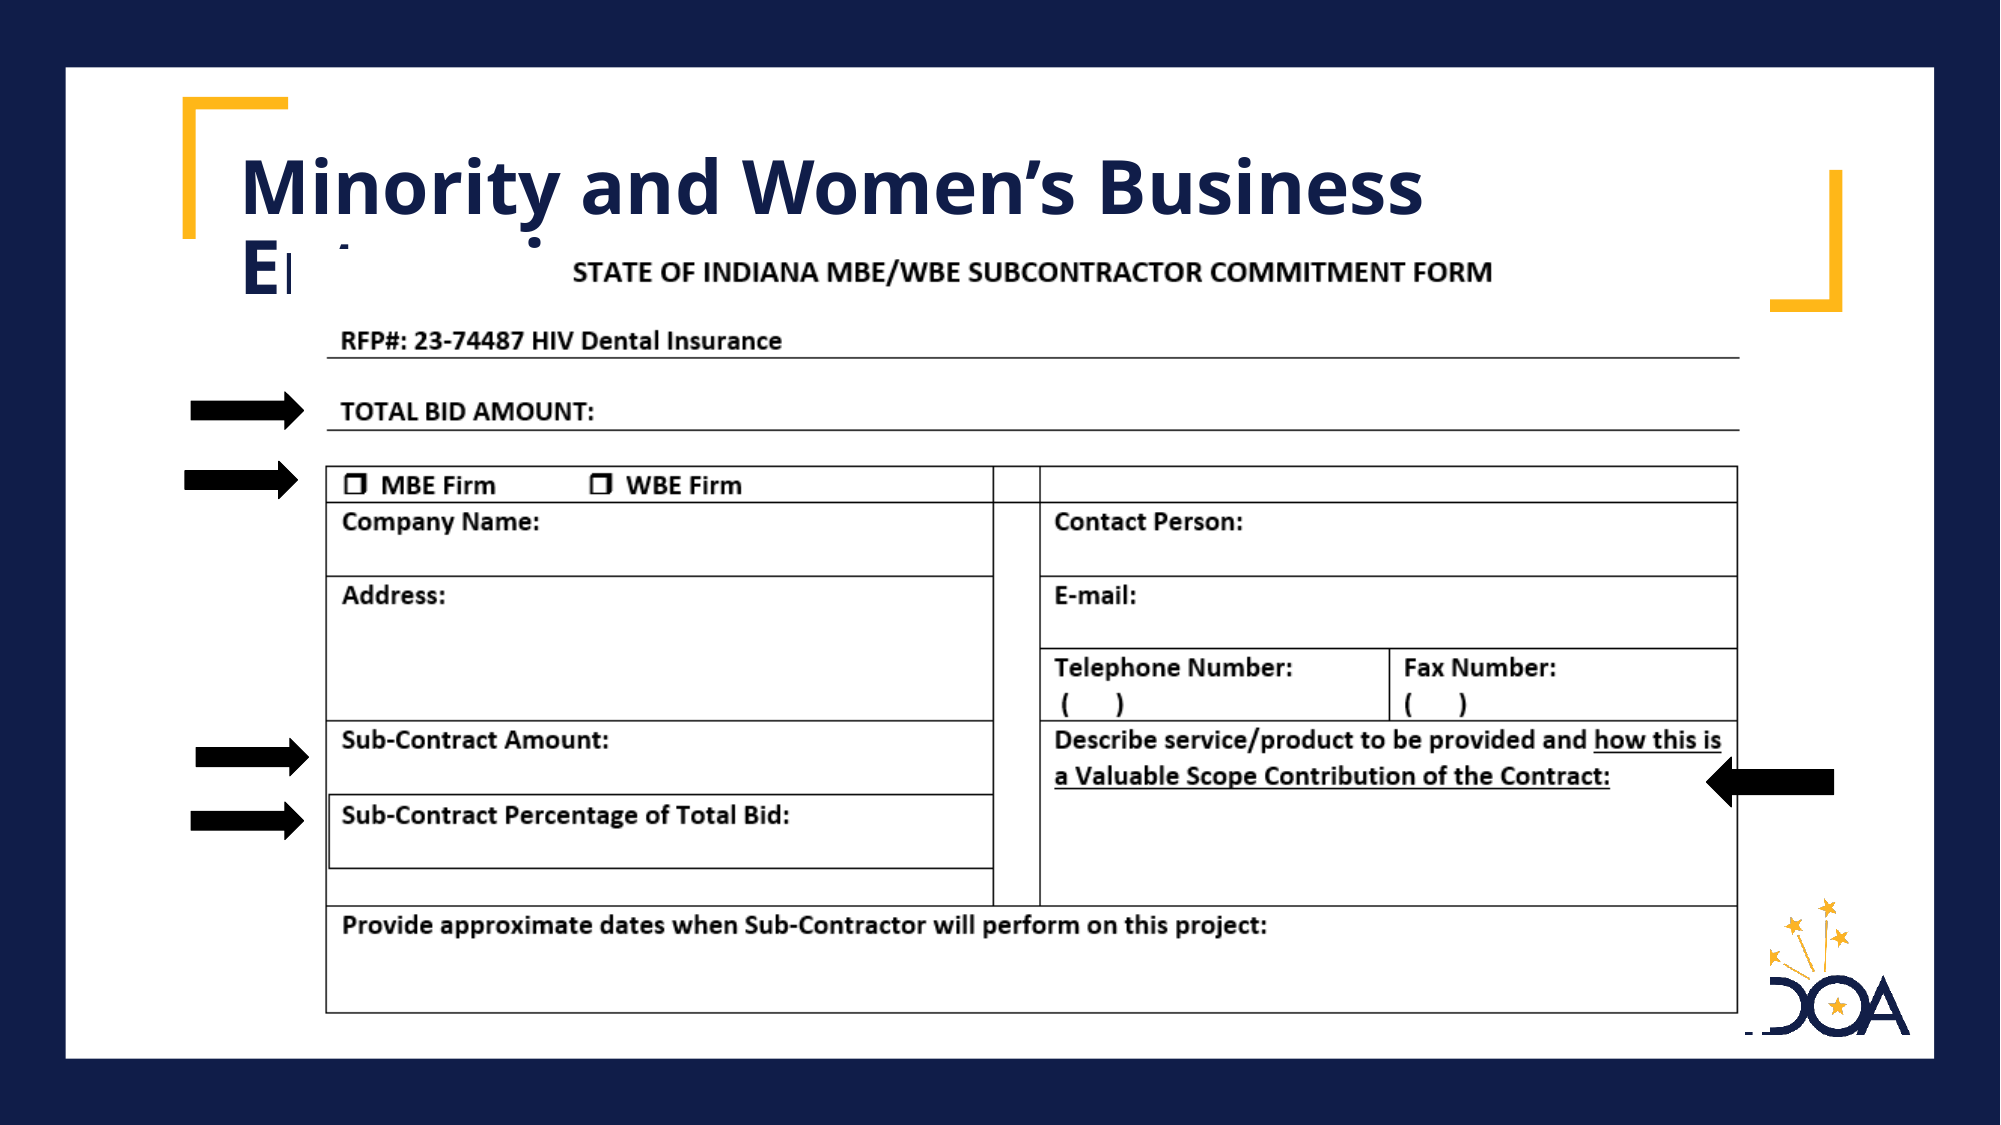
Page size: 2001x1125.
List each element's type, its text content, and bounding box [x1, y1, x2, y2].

title Minority and Women’s Business Enterprises [225, 142, 1800, 279]
text_box [195, 737, 291, 777]
text_box [1770, 769, 1835, 796]
text_box [190, 391, 291, 430]
text_box [190, 801, 291, 841]
picture [291, 249, 1959, 1114]
text_box [184, 460, 291, 500]
